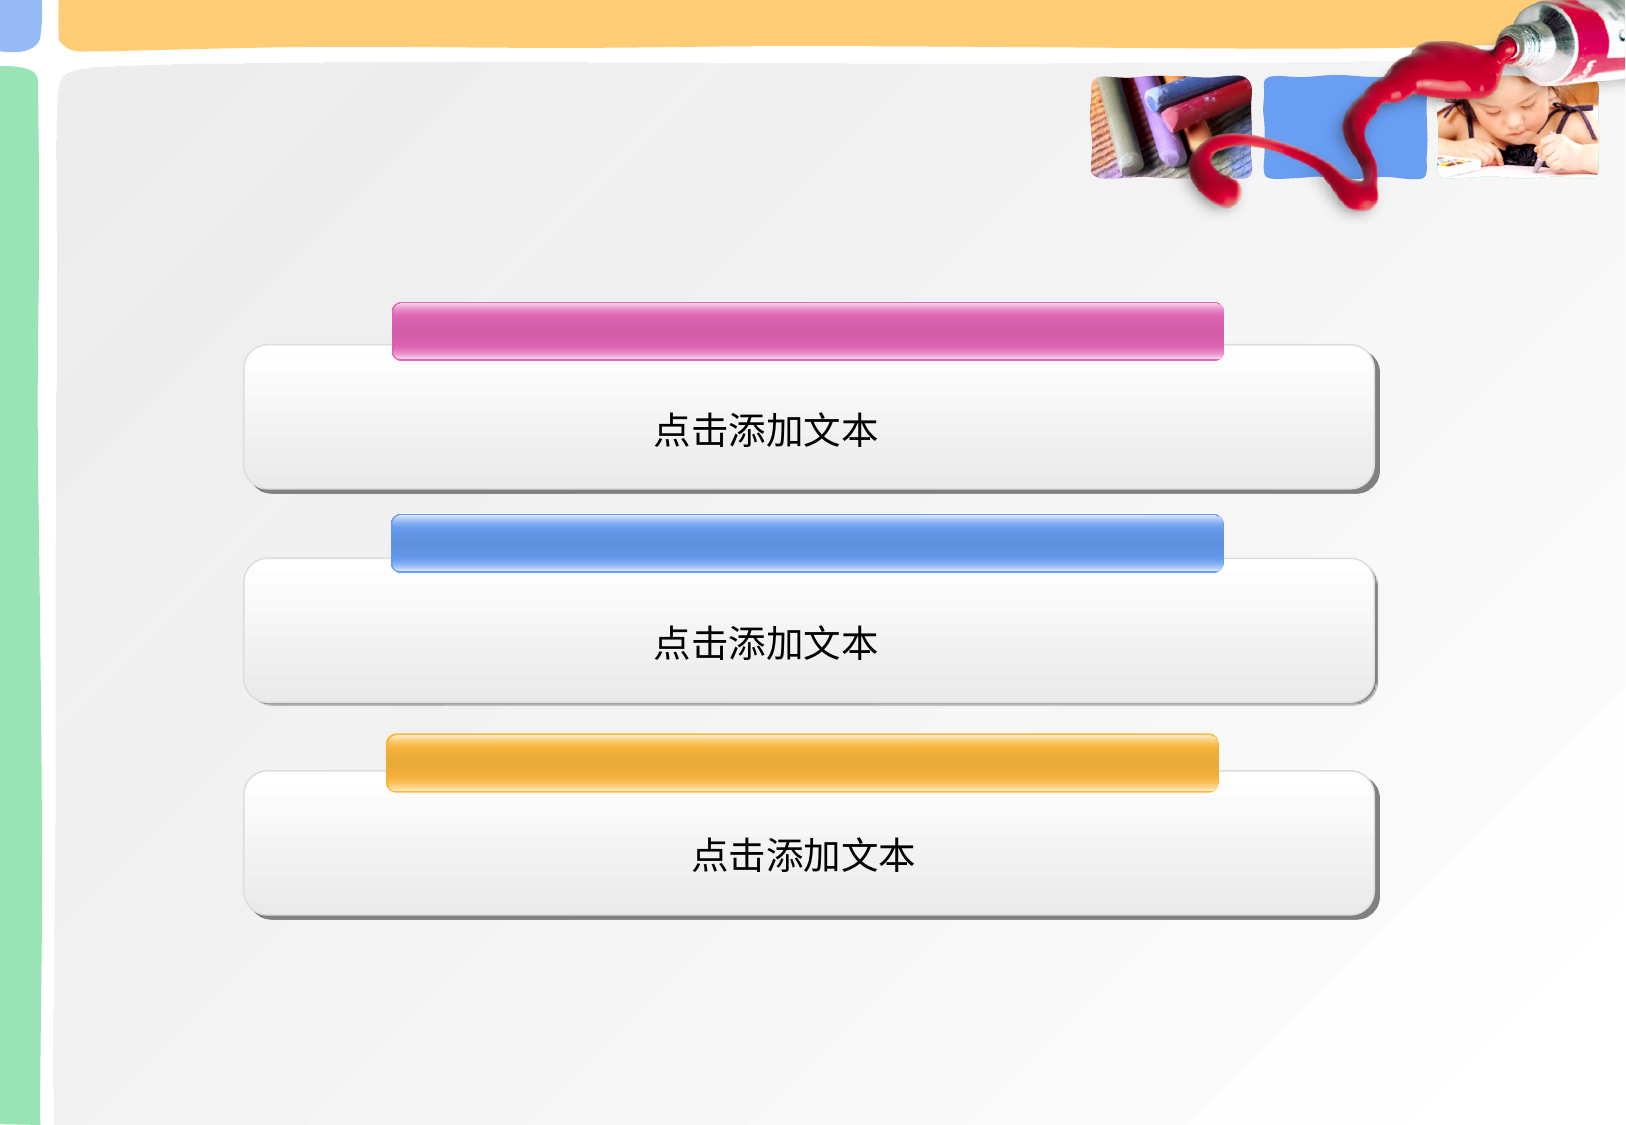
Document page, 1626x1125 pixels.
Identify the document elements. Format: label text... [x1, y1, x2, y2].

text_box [390, 513, 1224, 574]
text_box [391, 301, 1225, 362]
text_box [243, 344, 1375, 489]
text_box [385, 733, 1220, 793]
text_box 点击添加文本 [676, 824, 932, 885]
text_box [243, 770, 1375, 915]
text_box 点击添加文本 [638, 612, 894, 673]
picture [1090, 0, 1625, 225]
text_box [243, 558, 1375, 703]
text_box 点击添加文本 [638, 399, 894, 460]
